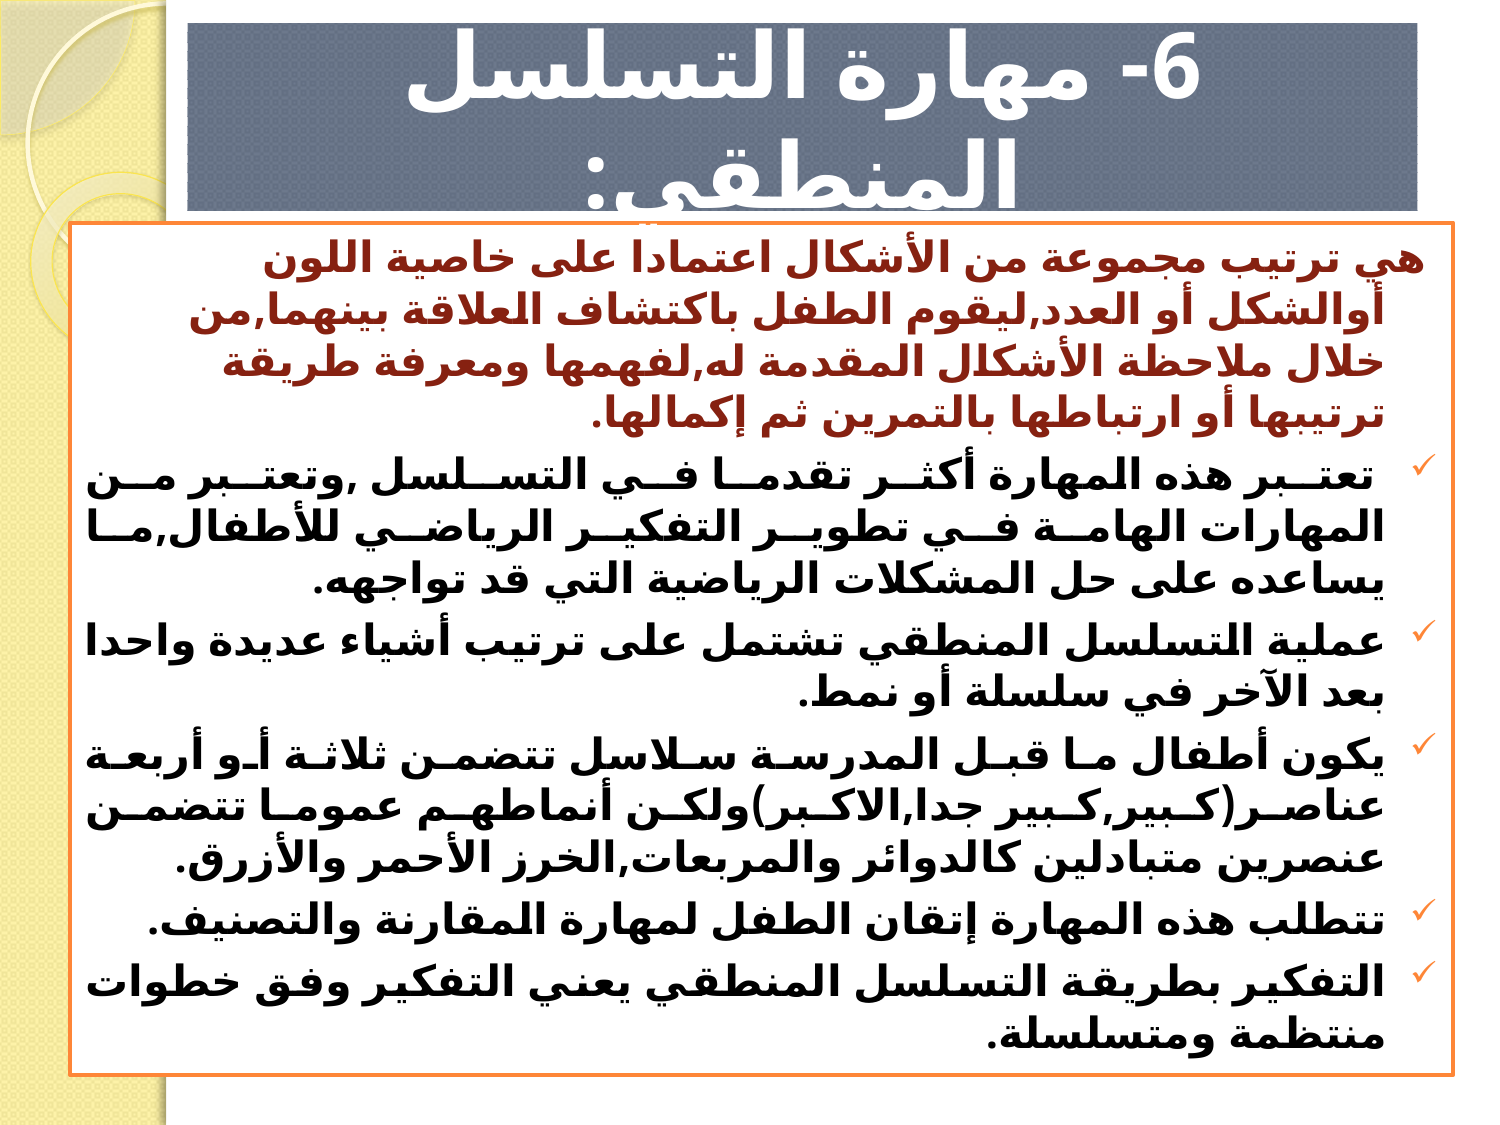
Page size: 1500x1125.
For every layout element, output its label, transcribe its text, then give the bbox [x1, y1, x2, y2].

list هي ترتيب مجموعة من الأشكال اعتمادا على خاصية اللون أوالشكل أو العدد,ليقوم الطفل باكتشاف العلاقة بينهما,من خلال ملاحظة الأشكال المقدمة له,لفهمها ومعرفة طريقة ترتيبها أو ارتباطها بالتمرين ثم إكمالها. تعتبر هذه المهارة أكثر تقدما في التسلسل ,وتعتبر من المهارات الهامة في تطوير التفكير الرياضي للأطفال,ما يساعده على حل المشكلات الرياضية التي قد تواجهه. عملية التسلسل المنطقي تشتمل على ترتيب أشياء عديدة واحدا بعد الآخر في سلسلة أو نمط. يكون أطفال ما قبل المدرسة سلاسل تتضمن ثلاثة أو أربعة عناصر(كبير,كبير جدا,الاكبر)ولكن أنماطهم عموما تتضمن عنصرين متبادلين كالدوائر والمربعات,الخرز الأحمر والأزرق. تتطلب هذه المهارة إتقان الطفل لمهارة المقارنة والتصنيف. التفكير بطريقة التسلسل المنطقي يعني التفكير وفق خطوات منتظمة ومتسلسلة. [68, 221, 1455, 1077]
title 6- مهارة التسلسل المنطقي: [187, 23, 1418, 211]
